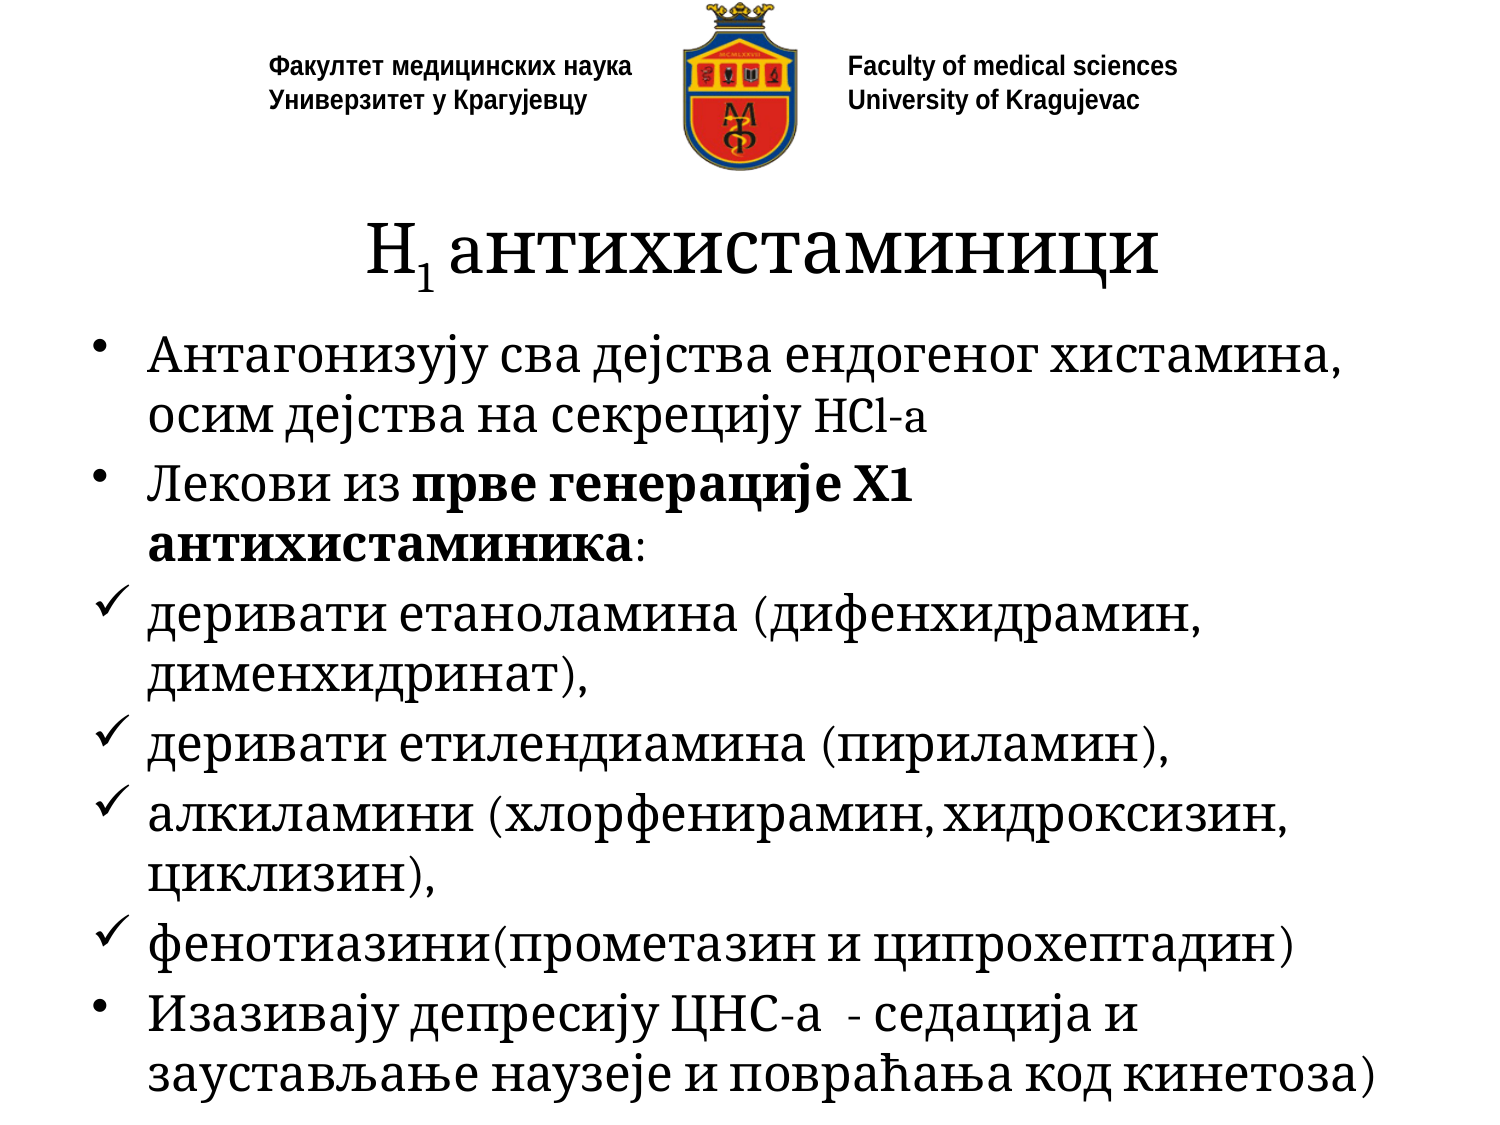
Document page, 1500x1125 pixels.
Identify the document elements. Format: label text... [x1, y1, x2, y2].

title H1 aнтихистаминици [100, 173, 1426, 314]
list Антагонизују сва дејства ендогеног хистамина, осим дејства на секрецију HCl-a Лекови из прве генерације Х1 антихистаминика: деривати етаноламина (дифенхидрамин, дименхидринат), деривати етилендиамина (пириламин), алкиламини (хлорфенирамин, хидроксизин, циклизин), фенотиазини(прометазин и ципрохептадин) Изазивају депресију ЦНС-а - седација и заустављање наузеје и повраћања код кинетоза) [76, 314, 1426, 1118]
